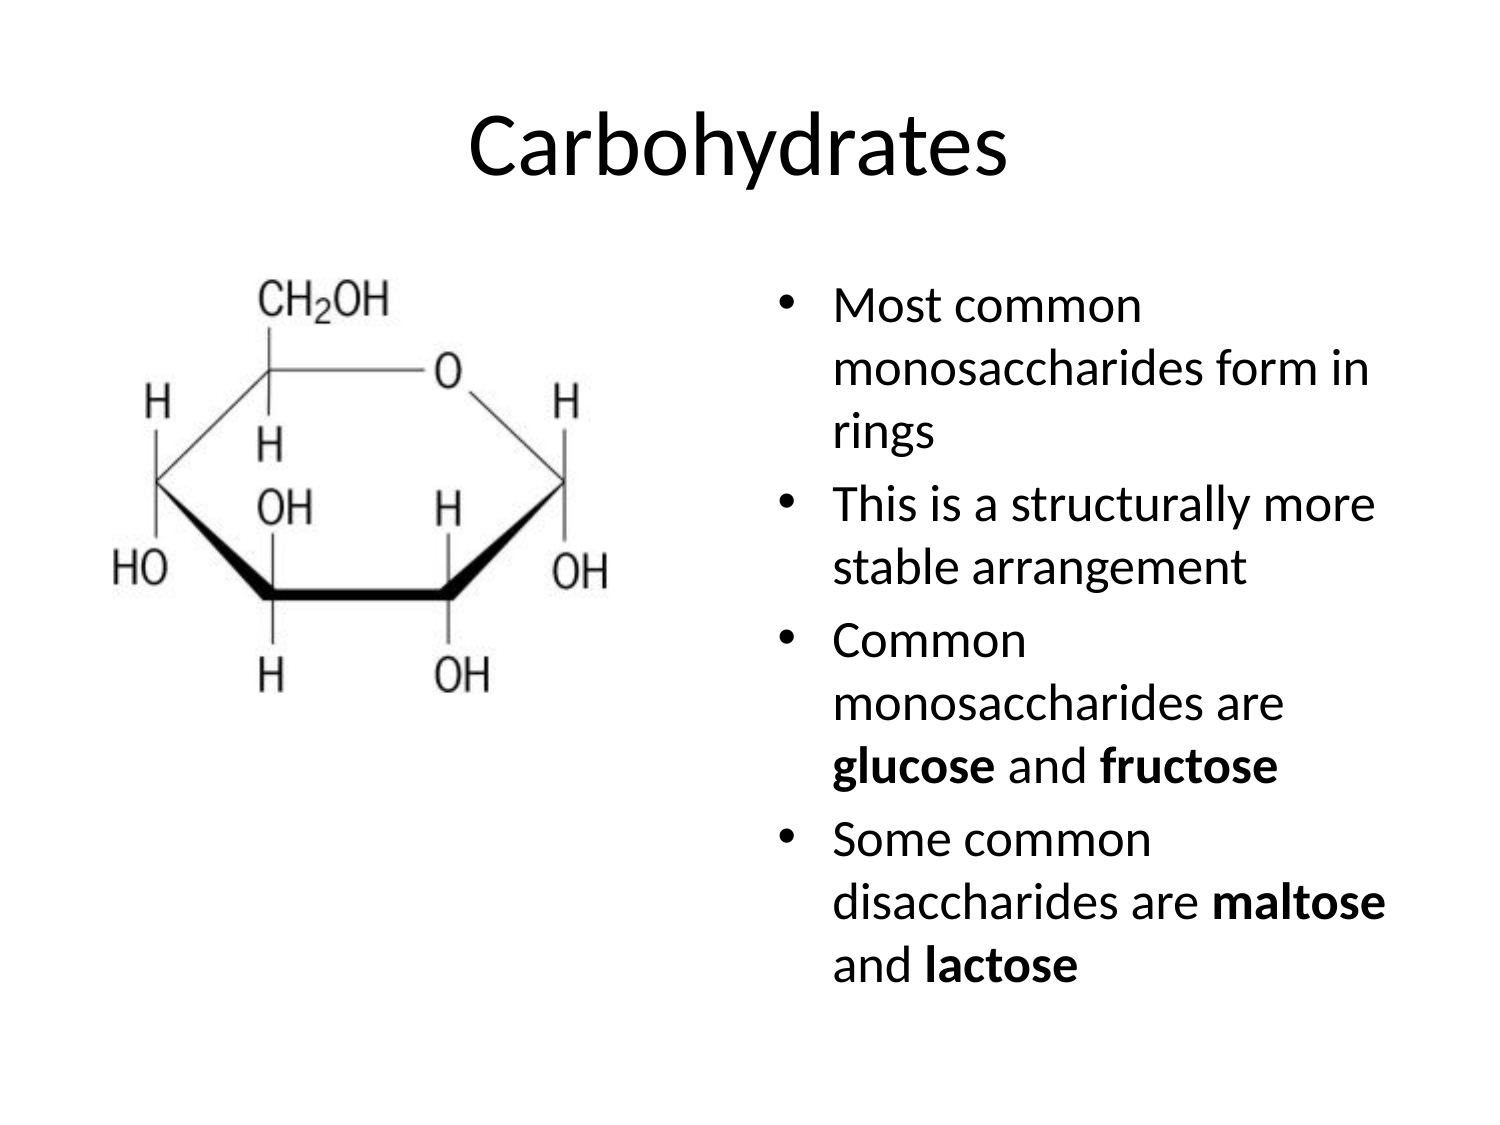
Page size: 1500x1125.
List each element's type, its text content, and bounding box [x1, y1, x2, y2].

list Most common monosaccharides form in rings This is a structurally more stable arrangement Common monosaccharides are glucose and fructose Some common disaccharides are maltose and lactose [762, 262, 1425, 1005]
title Carbohydrates [75, 45, 1425, 233]
picture [112, 262, 613, 701]
